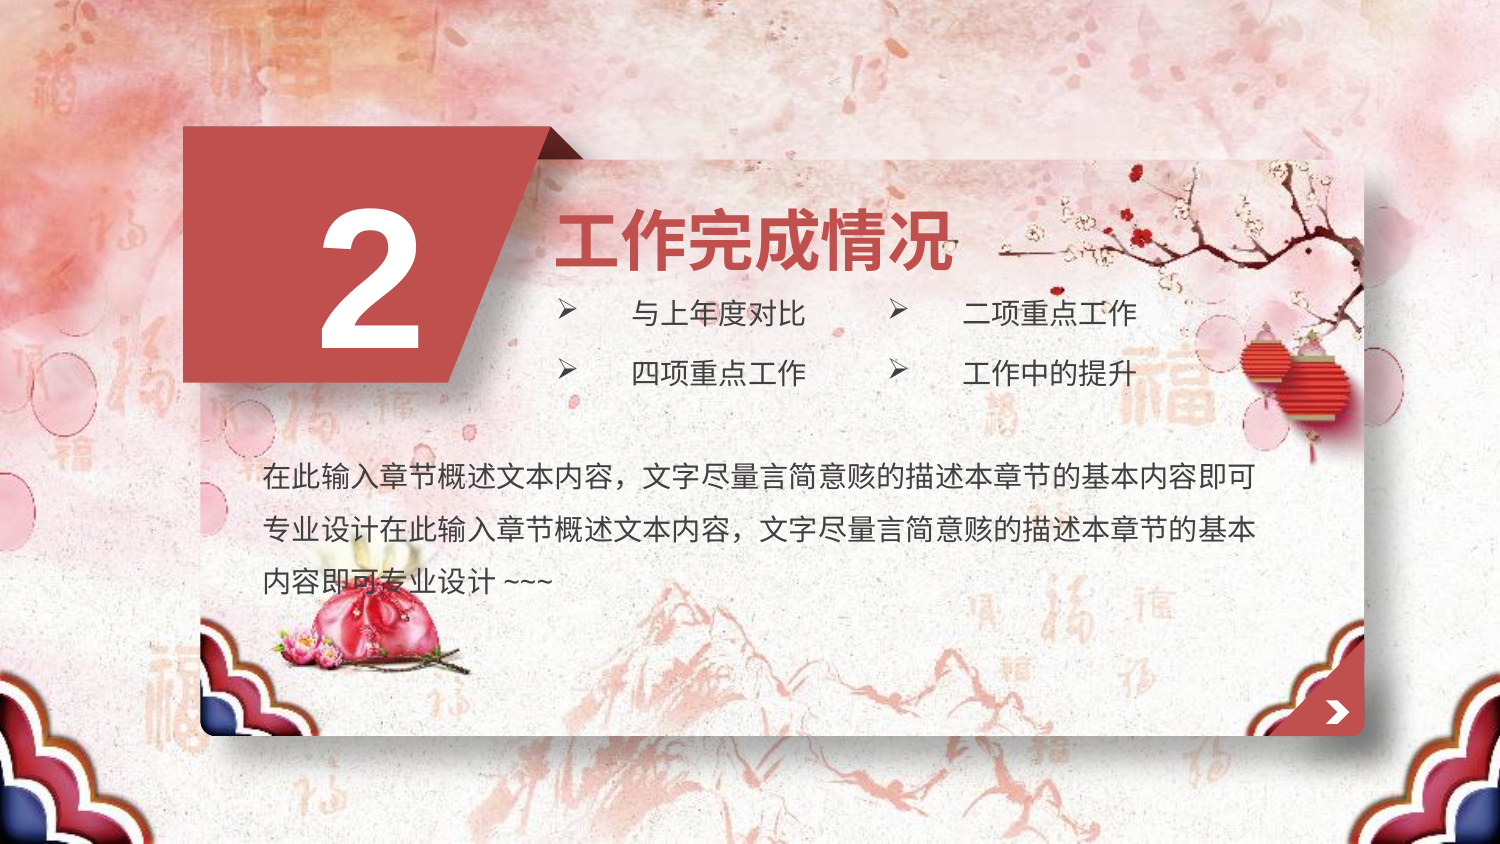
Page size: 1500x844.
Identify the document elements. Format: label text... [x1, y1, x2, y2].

text_box 四项重点工作 [541, 347, 822, 398]
text_box [200, 159, 1365, 737]
text_box [1323, 698, 1352, 727]
text_box 与上年度对比 [541, 287, 822, 338]
text_box 二项重点工作 [872, 287, 1153, 338]
text_box 在此输入章节概述文本内容，文字尽量言简意赅的描述本章节的基本内容即可专业设计在此输入章节概述文本内容，文字尽量言简意赅的描述本章节的基本内容即可专业设计~~~ [247, 433, 1281, 606]
text_box 工作中的提升 [872, 347, 1153, 398]
text_box [1268, 638, 1365, 737]
text_box 2 [301, 140, 442, 396]
text_box [549, 126, 559, 134]
text_box [183, 126, 551, 383]
picture [0, 0, 1500, 844]
text_box 工作完成情况 [539, 191, 970, 287]
